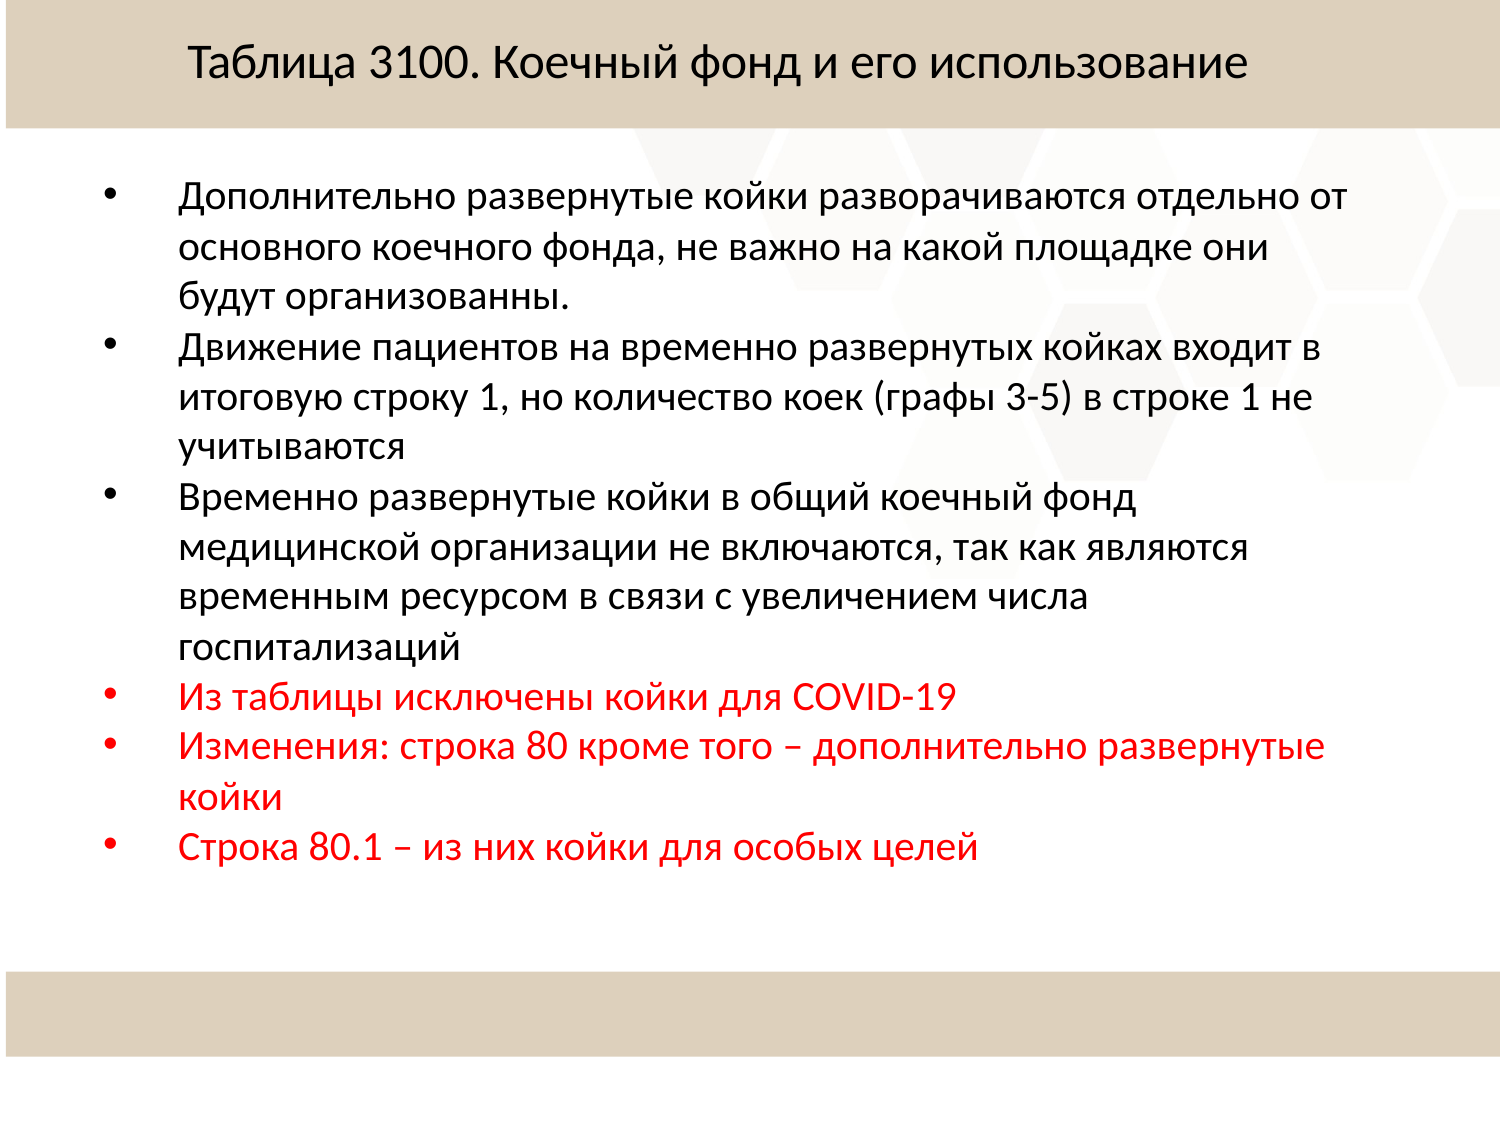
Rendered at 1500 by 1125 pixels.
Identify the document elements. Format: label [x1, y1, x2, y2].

text_box [5, 0, 1500, 1059]
